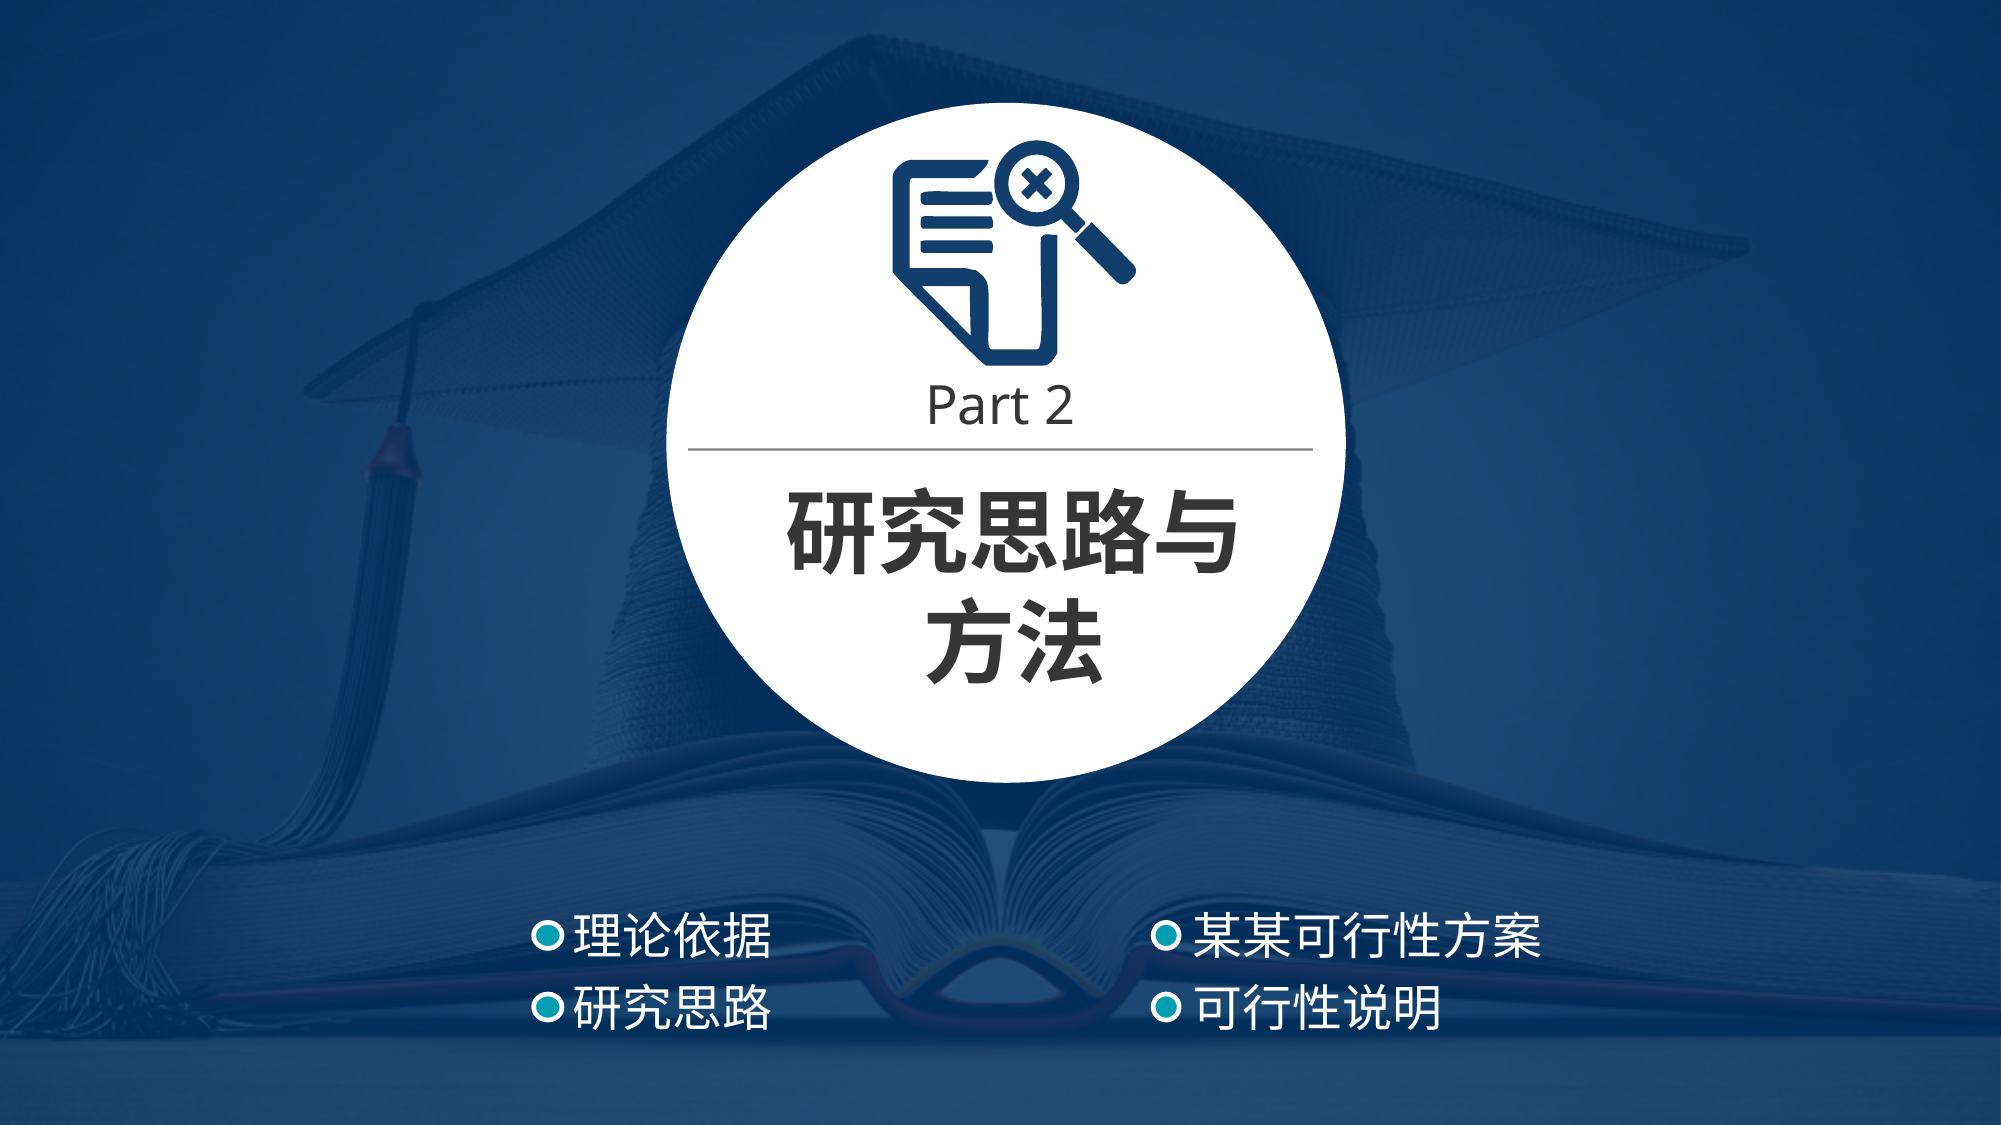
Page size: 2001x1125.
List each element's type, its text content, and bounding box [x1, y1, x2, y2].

text_box 可行性说明 [1177, 969, 1615, 1044]
text_box [1153, 994, 1177, 1021]
text_box [994, 140, 1086, 233]
text_box [666, 102, 1346, 671]
text_box 某某可行性方案 [1177, 897, 1615, 969]
text_box [533, 922, 558, 949]
text_box 研究思路与方法 [754, 467, 1275, 703]
text_box 研究思路 [558, 969, 1027, 1044]
text_box 理论依据 [558, 897, 1027, 969]
text_box [1153, 922, 1177, 949]
text_box [533, 994, 558, 1021]
text_box [787, 703, 1225, 783]
text_box [892, 159, 1058, 366]
text_box Part 2 [925, 369, 1076, 436]
text_box [1074, 222, 1137, 285]
